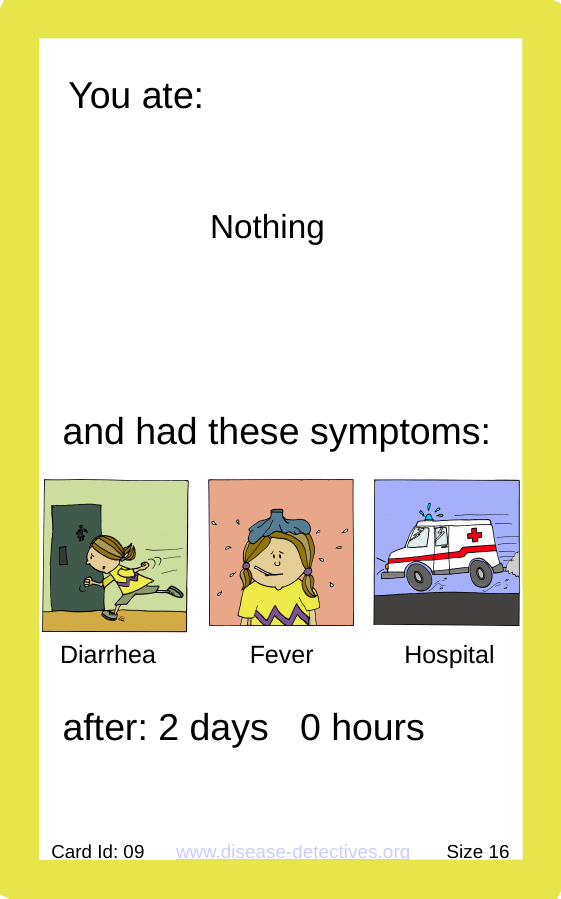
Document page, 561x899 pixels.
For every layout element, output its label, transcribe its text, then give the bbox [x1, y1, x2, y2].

text_box [18, 17, 544, 881]
picture [372, 478, 521, 628]
picture [206, 478, 356, 628]
picture [41, 478, 190, 633]
text_box Diarrhea [37, 637, 179, 675]
